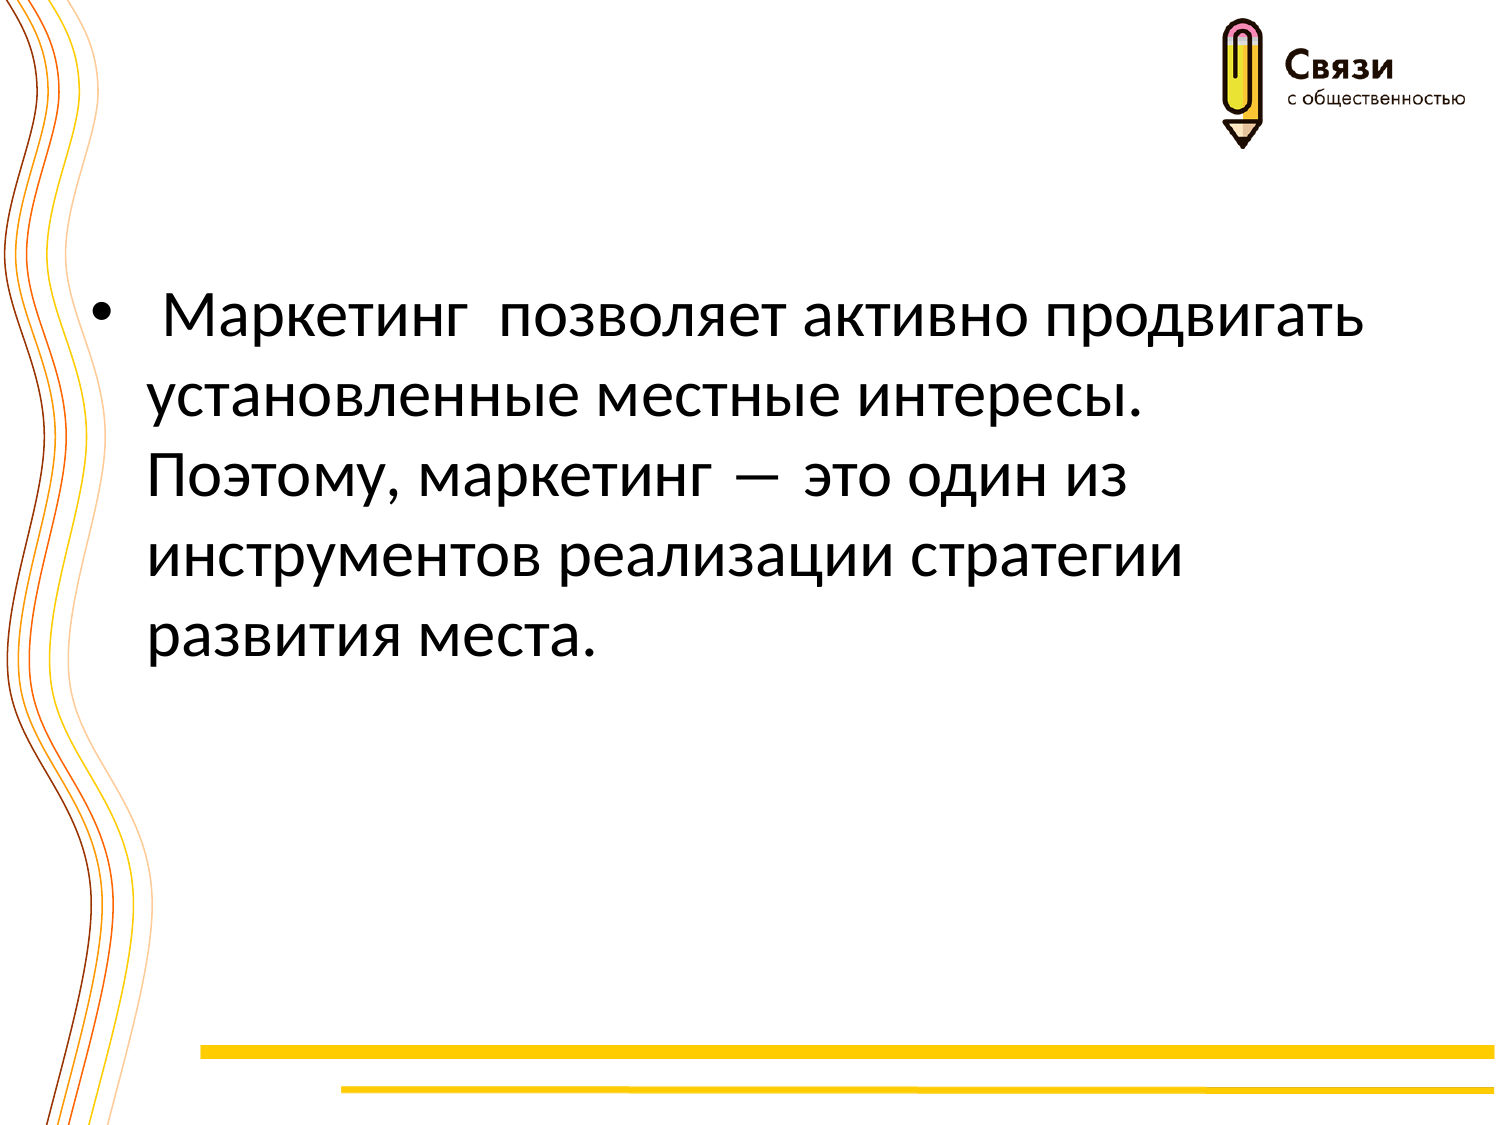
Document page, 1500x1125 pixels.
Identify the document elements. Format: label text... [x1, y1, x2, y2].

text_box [4, 0, 207, 1125]
picture [339, 1086, 1495, 1095]
picture [1222, 18, 1472, 150]
list Маркетинг позволяет активно продвигать установленные местные интересы. Поэтому, маркетинг ― это один из инструментов реализации стратегии развития места. [213, 262, 1425, 1005]
picture [199, 1045, 1495, 1059]
